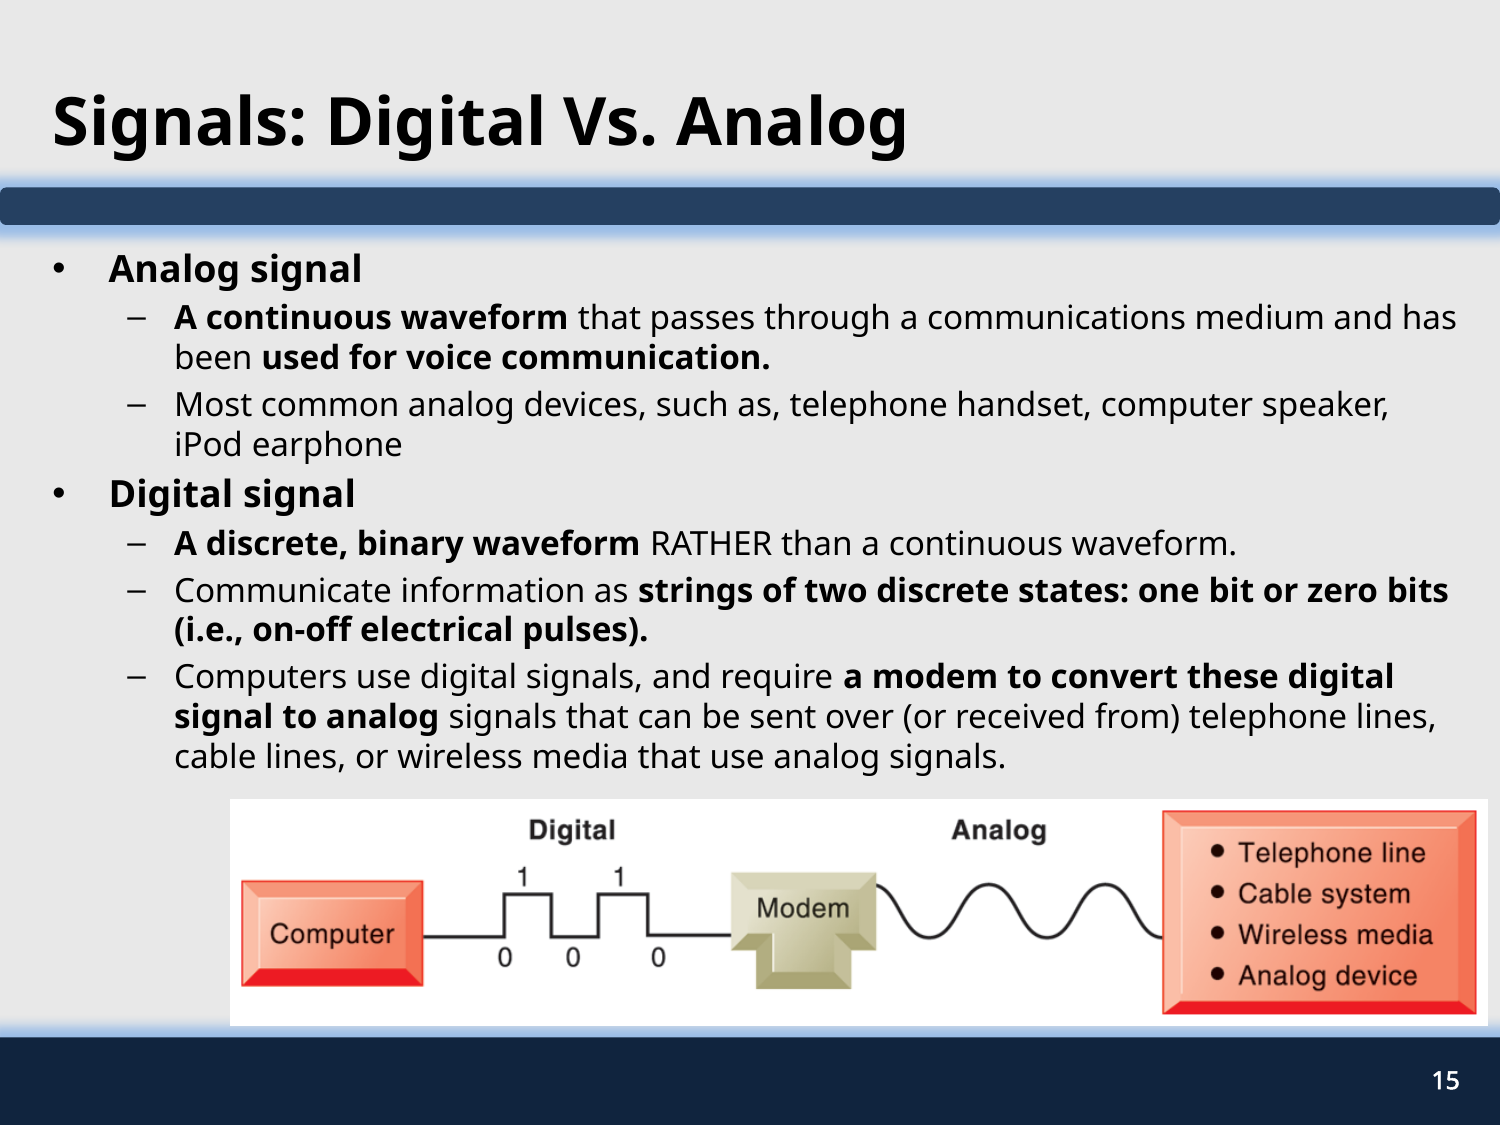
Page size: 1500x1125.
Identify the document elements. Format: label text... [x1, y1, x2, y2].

title Signals: Digital Vs. Analog [37, 62, 1338, 176]
picture [230, 799, 1488, 1026]
slide_number 15 [1412, 1050, 1475, 1113]
list Analog signal A continuous waveform that passes through a communications medium and has been used for voice communication. Most common analog devices, such as, telephone handset, computer speaker, iPod earphone Digital signal A discrete, binary waveform RATHER than a continuous waveform. Communicate information as strings of two discrete states: one bit or zero bits (i.e., on-off electrical pulses). Computers use digital signals, and require a modem to convert these digital signal to analog signals that can be sent over (or received from) telephone lines, cable lines, or wireless media that use analog signals. [37, 237, 1475, 1013]
